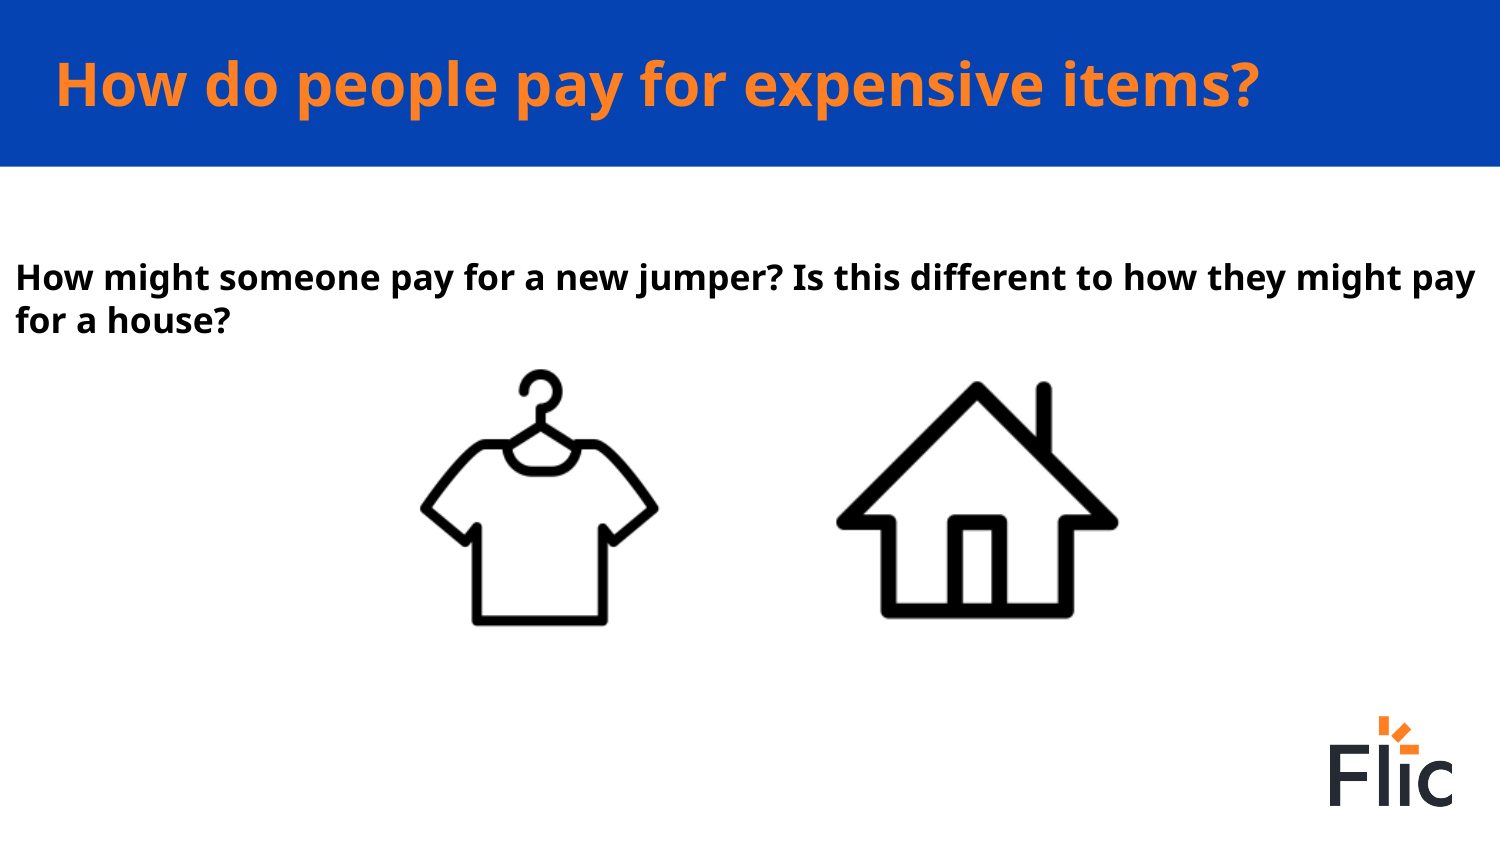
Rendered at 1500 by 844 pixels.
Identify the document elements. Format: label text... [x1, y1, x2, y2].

text_box How might someone pay for a new jumper? Is this different to how they might pay for a house? [0, 240, 1500, 356]
title How do people pay for expensive items? [39, 39, 1308, 125]
picture [1330, 716, 1452, 807]
picture [399, 355, 684, 646]
picture [821, 344, 1135, 658]
